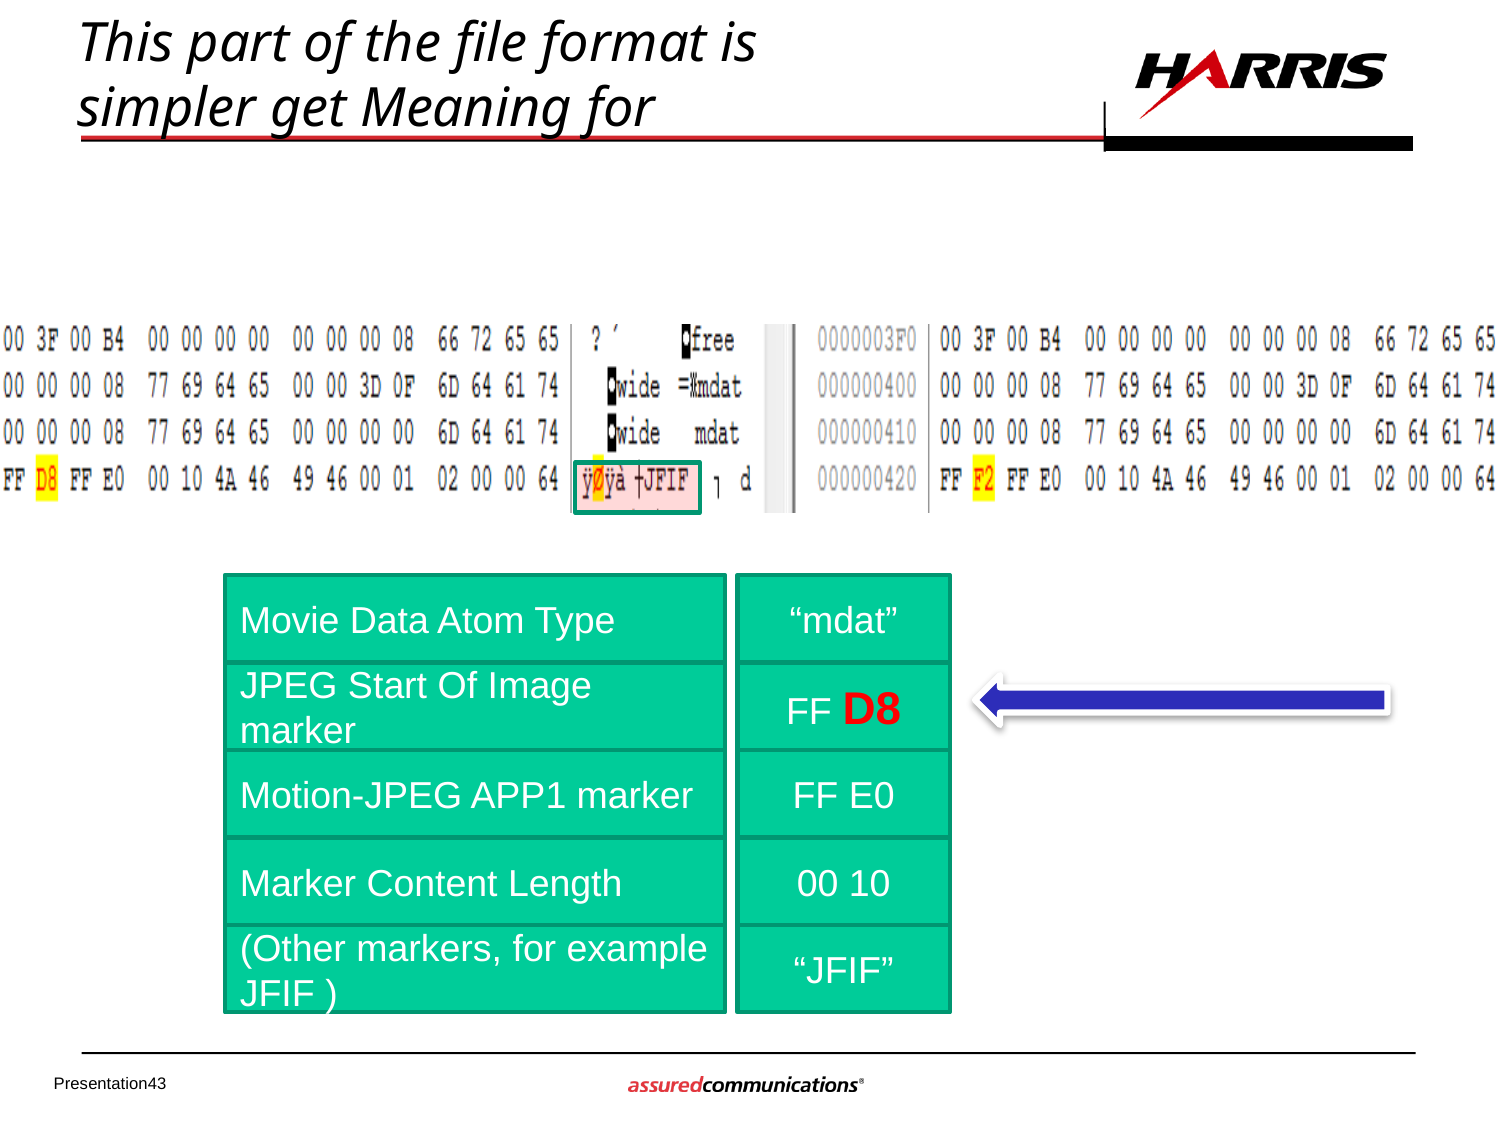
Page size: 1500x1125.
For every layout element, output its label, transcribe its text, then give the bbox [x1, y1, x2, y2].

text_box Marker Content Length [223, 835, 727, 927]
text_box FF D8 [735, 665, 952, 748]
text_box [971, 672, 1391, 728]
picture [1135, 49, 1387, 119]
text_box Motion-JPEG APP1 marker [223, 748, 727, 835]
text_box Movie Data Atom Type [223, 573, 727, 665]
text_box (Other markers, for example JFIF ) [223, 927, 727, 1014]
text_box “mdat” [735, 573, 952, 665]
title This part of the file format is simpler get Meaning for [62, 27, 951, 117]
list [0, 324, 1500, 513]
text_box JPEG Start Of Image marker [223, 665, 727, 748]
picture [628, 1076, 864, 1092]
text_box FF E0 [735, 748, 952, 835]
text_box “JFIF” [735, 927, 952, 1014]
text_box 00 10 [735, 835, 952, 927]
